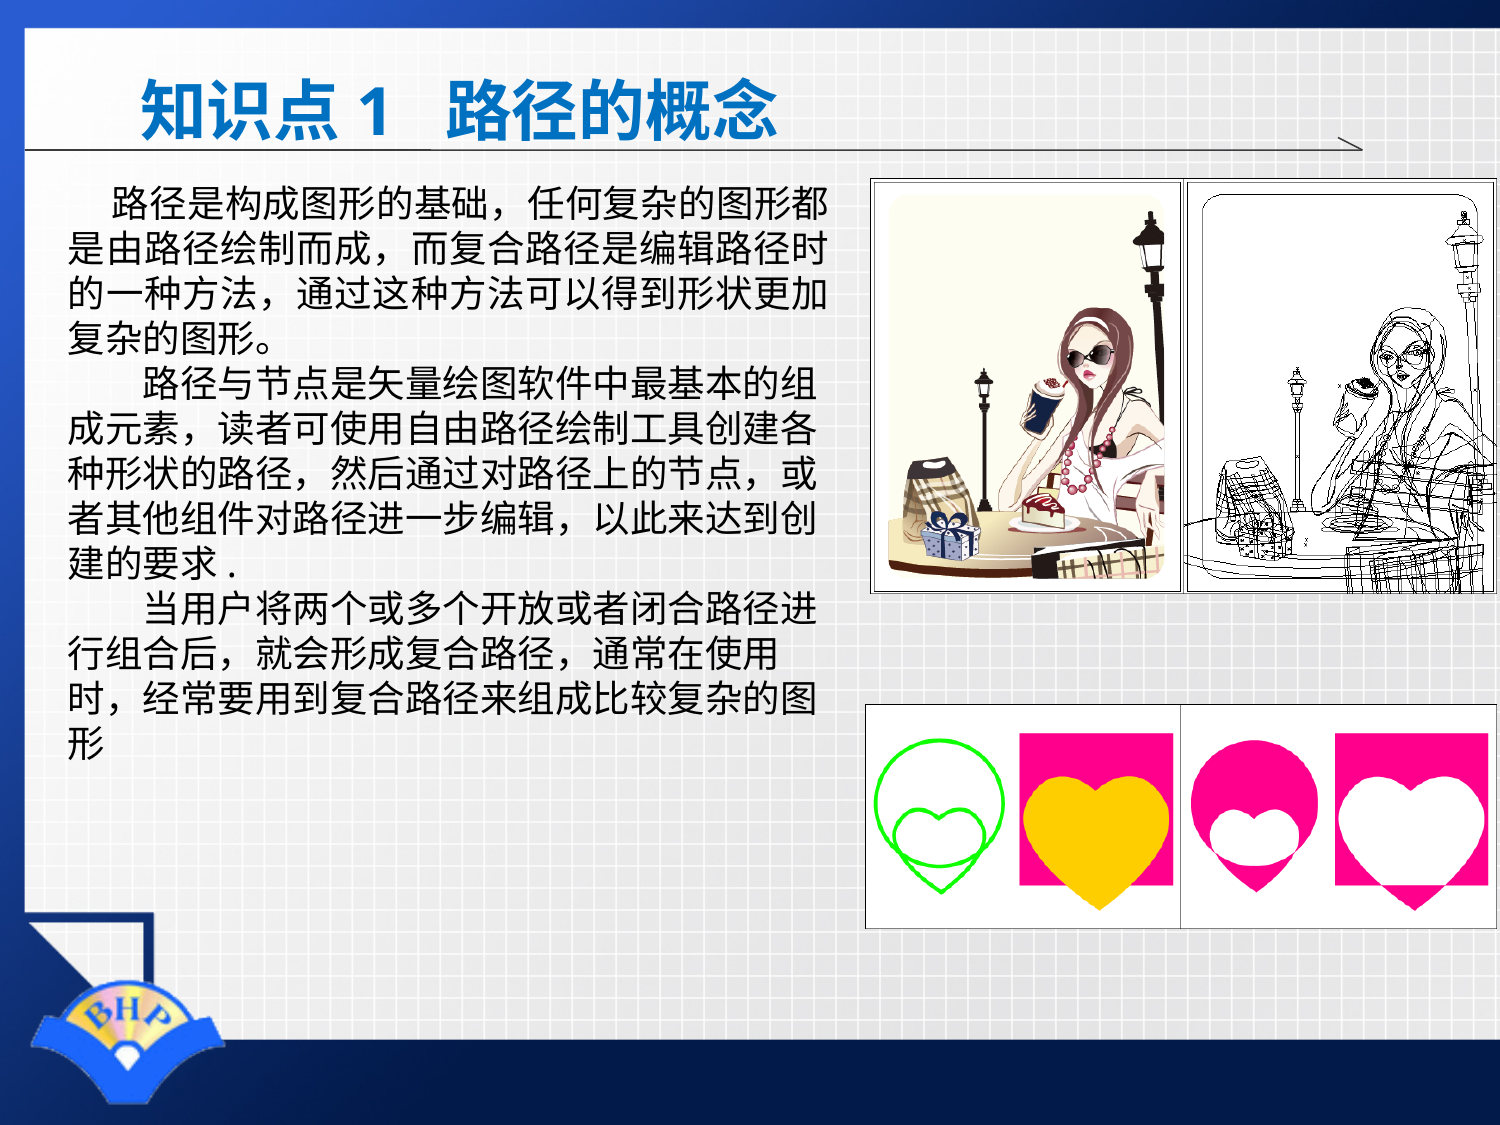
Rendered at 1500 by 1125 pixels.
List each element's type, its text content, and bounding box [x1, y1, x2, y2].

picture [0, 0, 1500, 1125]
title 知识点1 路径的概念 [125, 62, 1388, 155]
text_box 路径是构成图形的基础，任何复杂的图形都是由路径绘制而成，而复合路径是编辑路径时的一种方法，通过这种方法可以得到形状更加复杂的图形。 路径与节点是矢量绘图软件中最基本的组成元素，读者可使用自由路径绘制工具创建各种形状的路径，然后通过对路径上的节点，或者其他组件对路径进一步编辑，以此来达到创建的要求. 当用户将两个或多个开放或者闭合路径进行组合后，就会形成复合路径，通常在使用时，经常要用到复合路径来组成比较复杂的图形 [53, 172, 845, 773]
